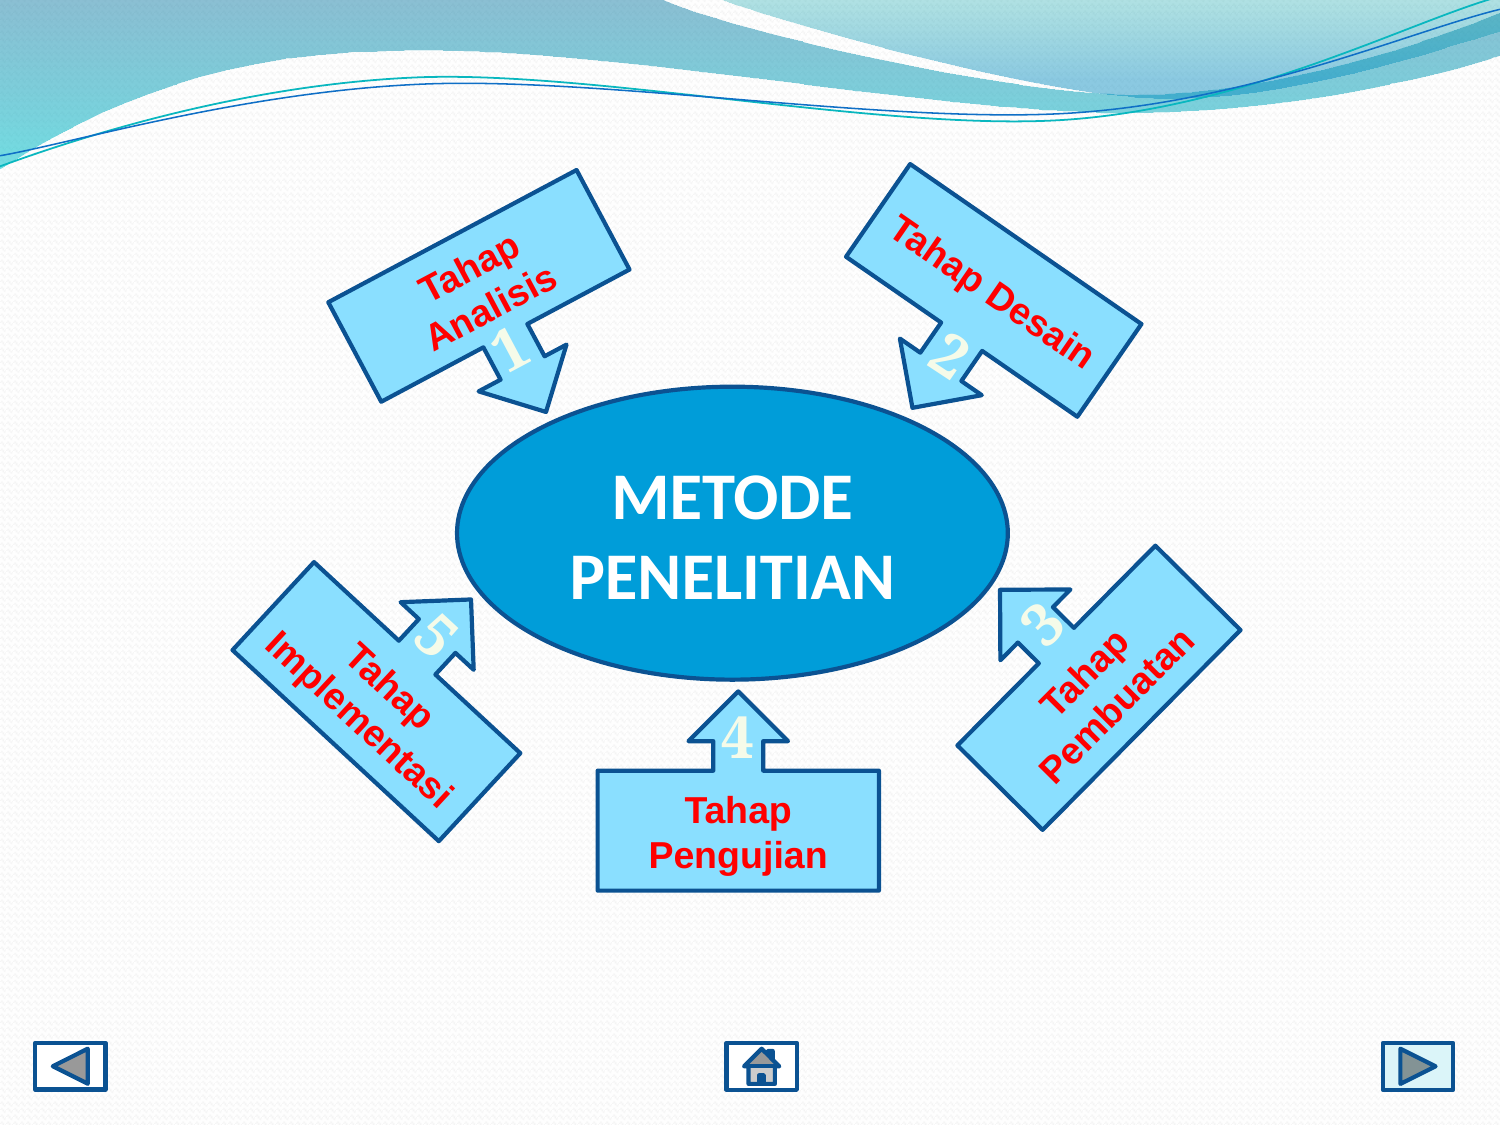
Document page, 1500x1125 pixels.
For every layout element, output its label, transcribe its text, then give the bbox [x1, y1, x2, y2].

text_box Tahap Analisis [326, 168, 632, 404]
text_box 1 [460, 299, 557, 396]
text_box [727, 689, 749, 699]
text_box Tahap Implementasi [230, 559, 523, 844]
text_box Tahap Desain [843, 161, 1144, 419]
text_box [724, 1041, 799, 1092]
text_box Tahap Pembuatan [955, 543, 1243, 832]
text_box 5 [388, 584, 489, 685]
text_box Tahap Pengujian [774, 724, 790, 744]
text_box METODE PENELITIAN [454, 384, 1010, 682]
text_box 3 [991, 572, 1092, 673]
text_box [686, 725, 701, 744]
text_box Tahap Pengujian [595, 768, 882, 893]
text_box Tahap Analisis [476, 342, 569, 414]
text_box [33, 1041, 108, 1092]
text_box 4 [701, 699, 774, 770]
text_box [1381, 1041, 1455, 1092]
text_box 2 [902, 304, 1002, 403]
